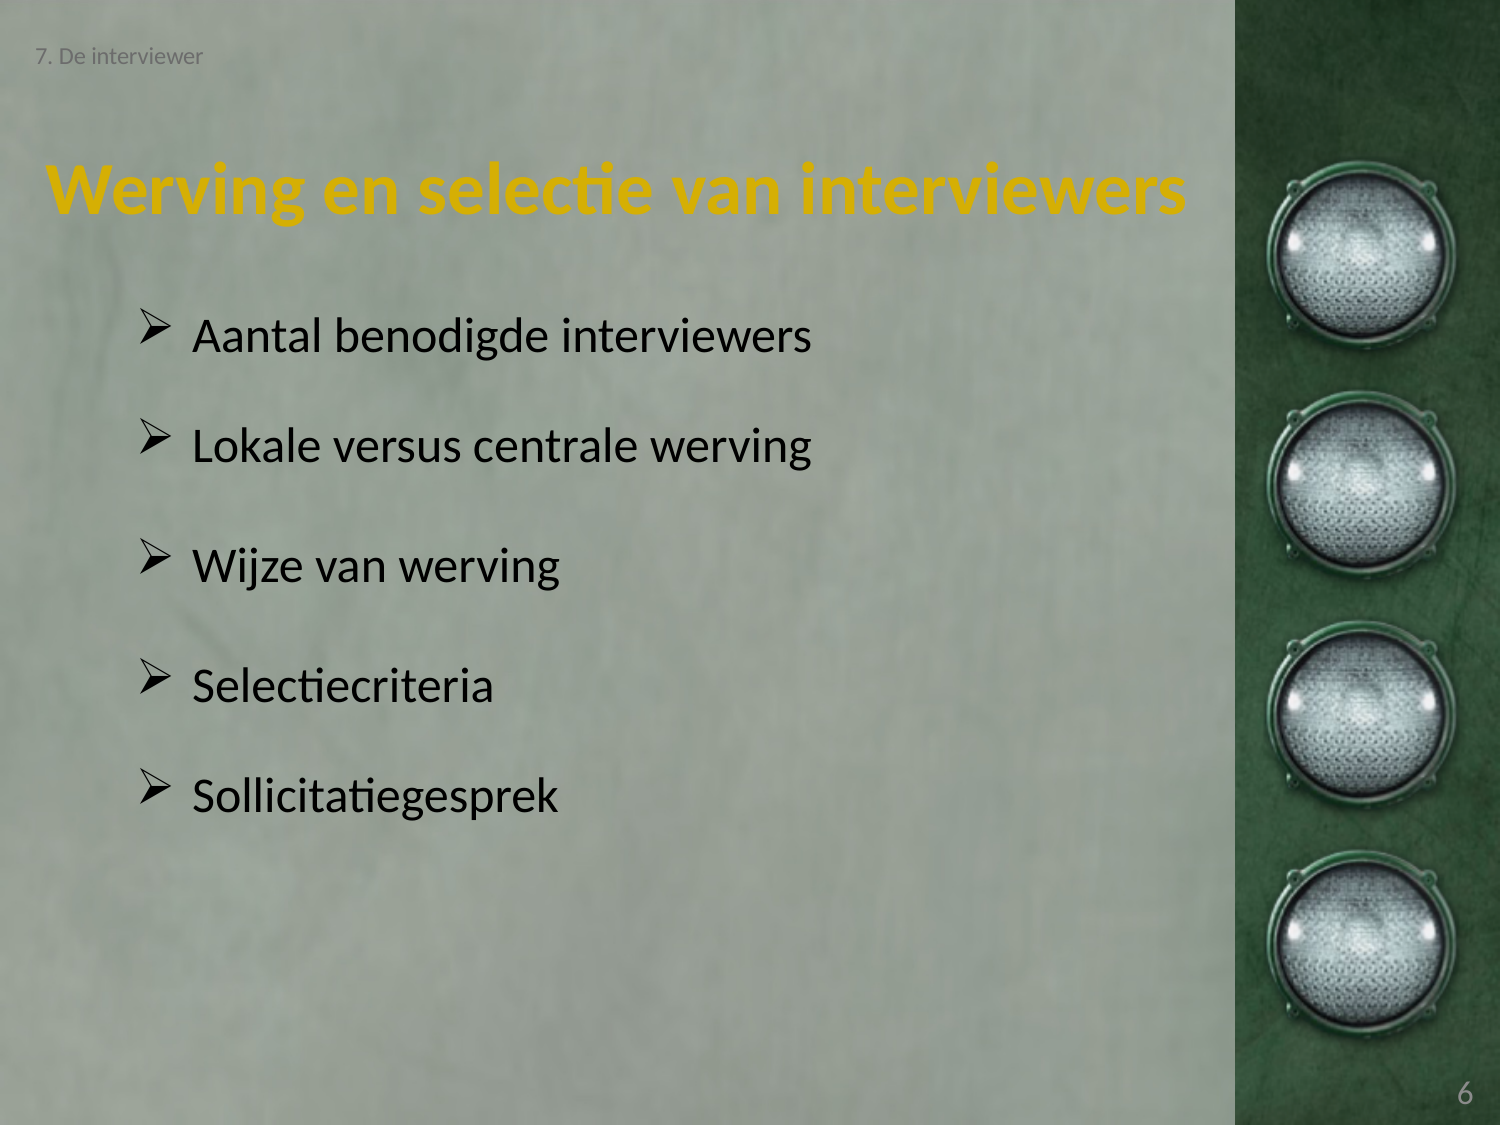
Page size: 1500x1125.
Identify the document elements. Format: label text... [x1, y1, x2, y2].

subtitle Werving en selectie van interviewers [0, 131, 1229, 276]
title 7. De interviewer [19, 32, 463, 77]
picture [0, 0, 1500, 1125]
text_box Aantal benodigde interviewers Lokale versus centrale werving Wijze van werving Selectiecriteria Sollicitatiegesprek [121, 295, 1229, 831]
